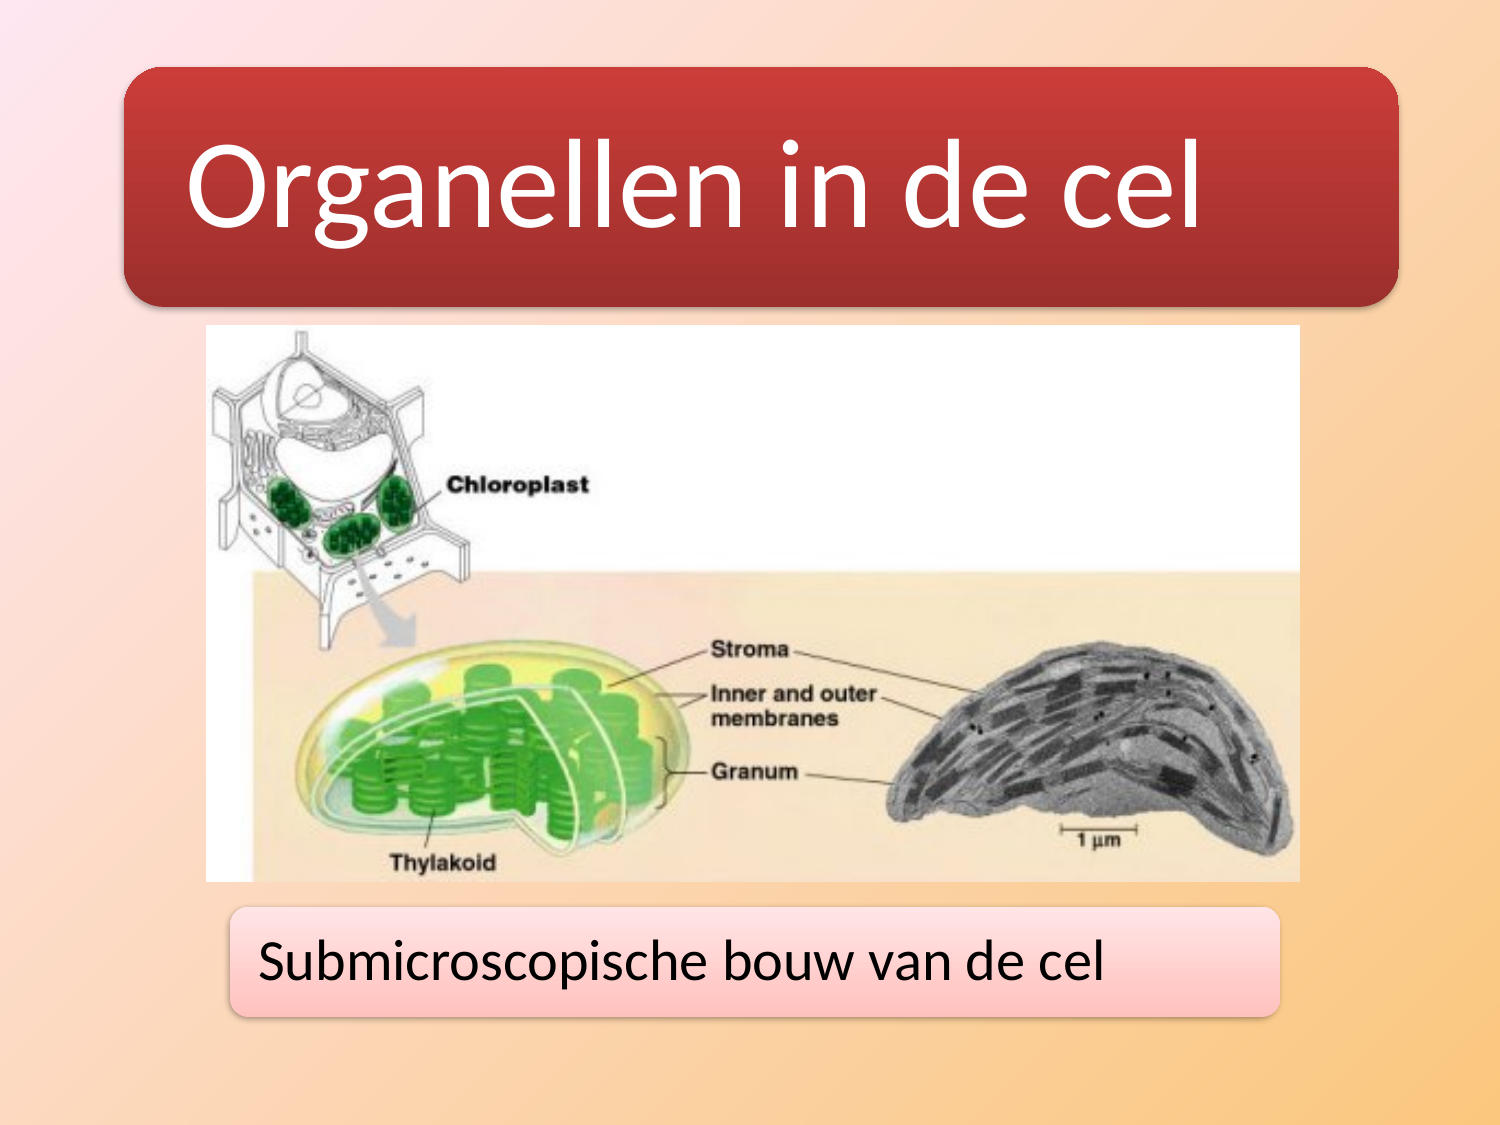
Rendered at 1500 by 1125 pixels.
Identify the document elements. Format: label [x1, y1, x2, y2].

text_box [229, 904, 1281, 1020]
text_box [123, 66, 1400, 308]
picture [206, 325, 1301, 882]
